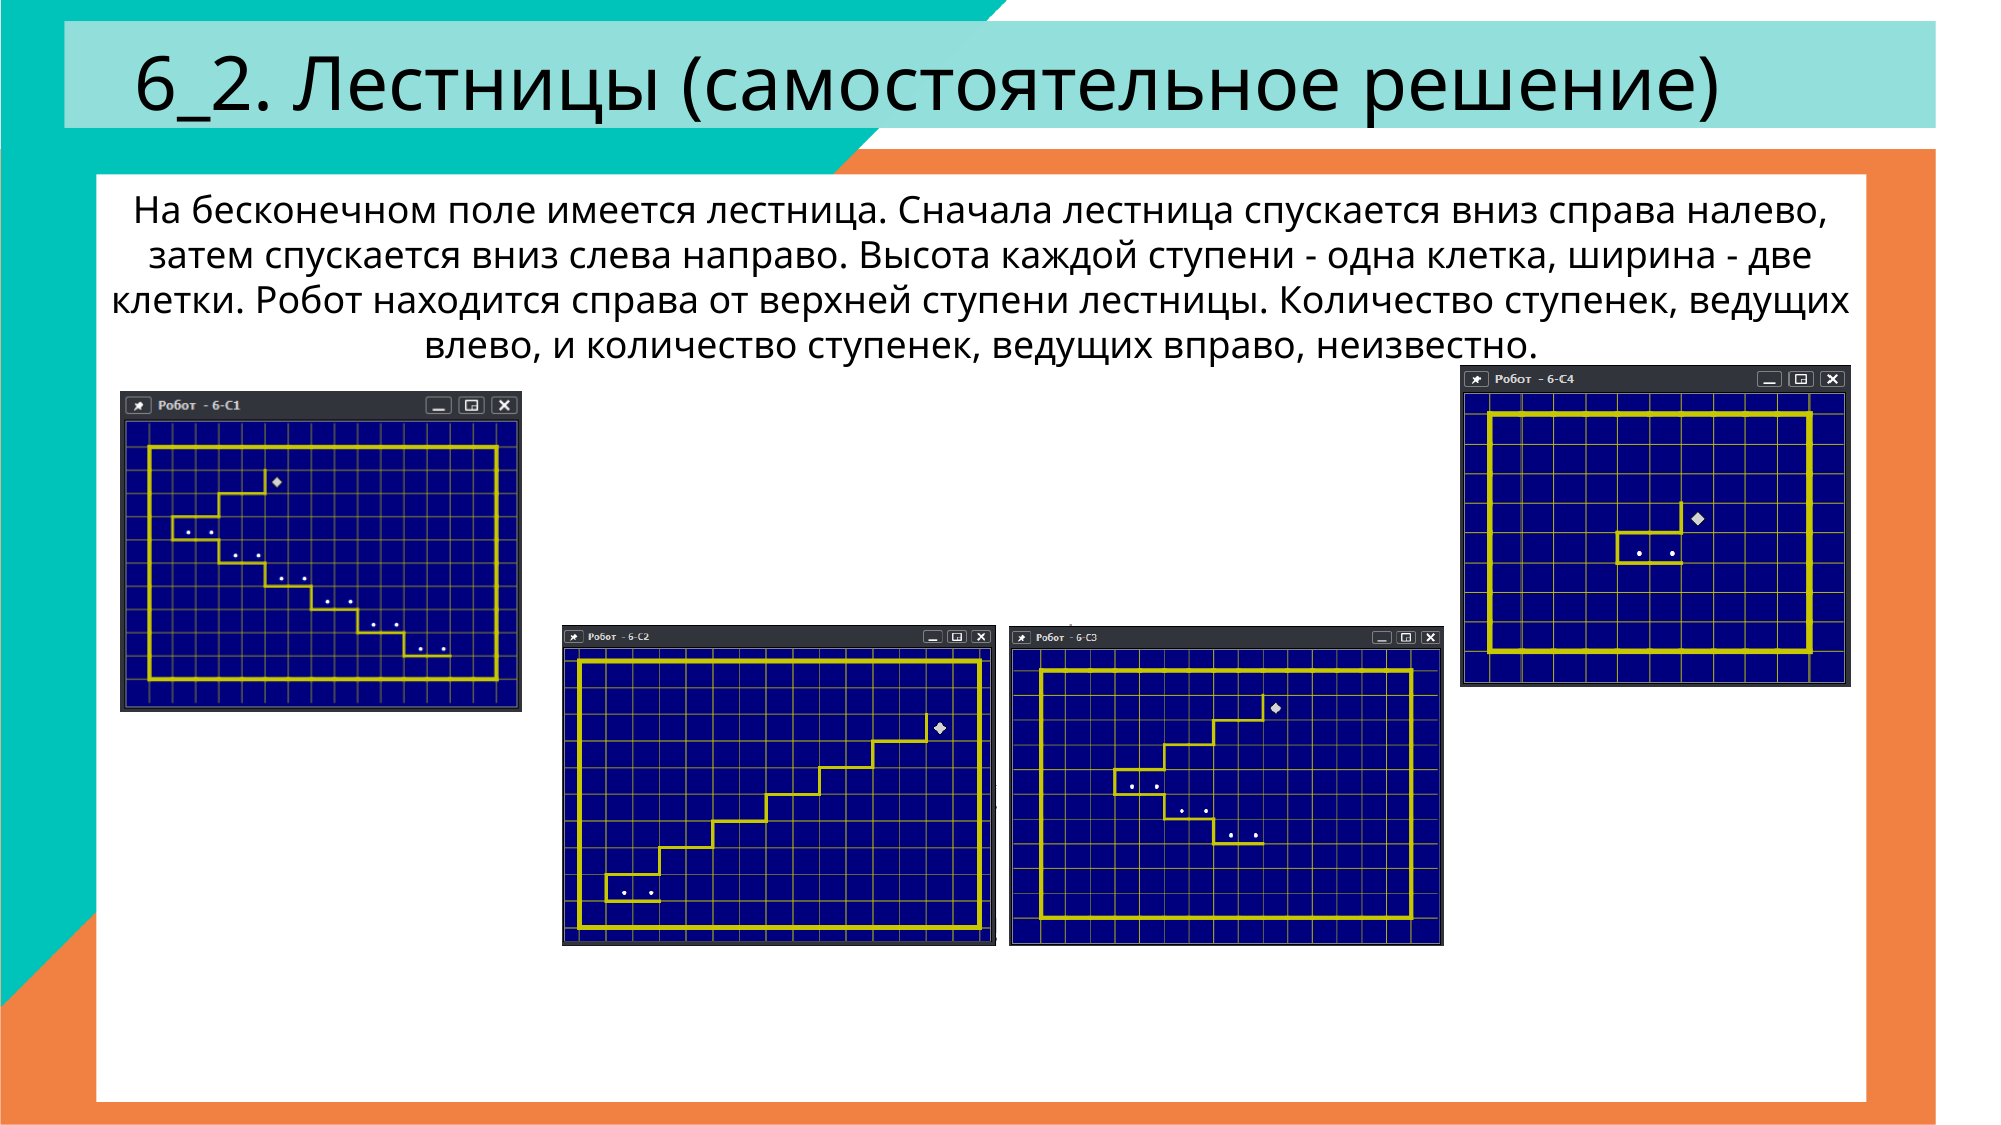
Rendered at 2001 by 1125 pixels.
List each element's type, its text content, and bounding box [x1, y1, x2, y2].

text_box 6_2. Лестницы (самостоятельное решение) [1007, 128, 1820, 133]
picture [0, 0, 1936, 1125]
